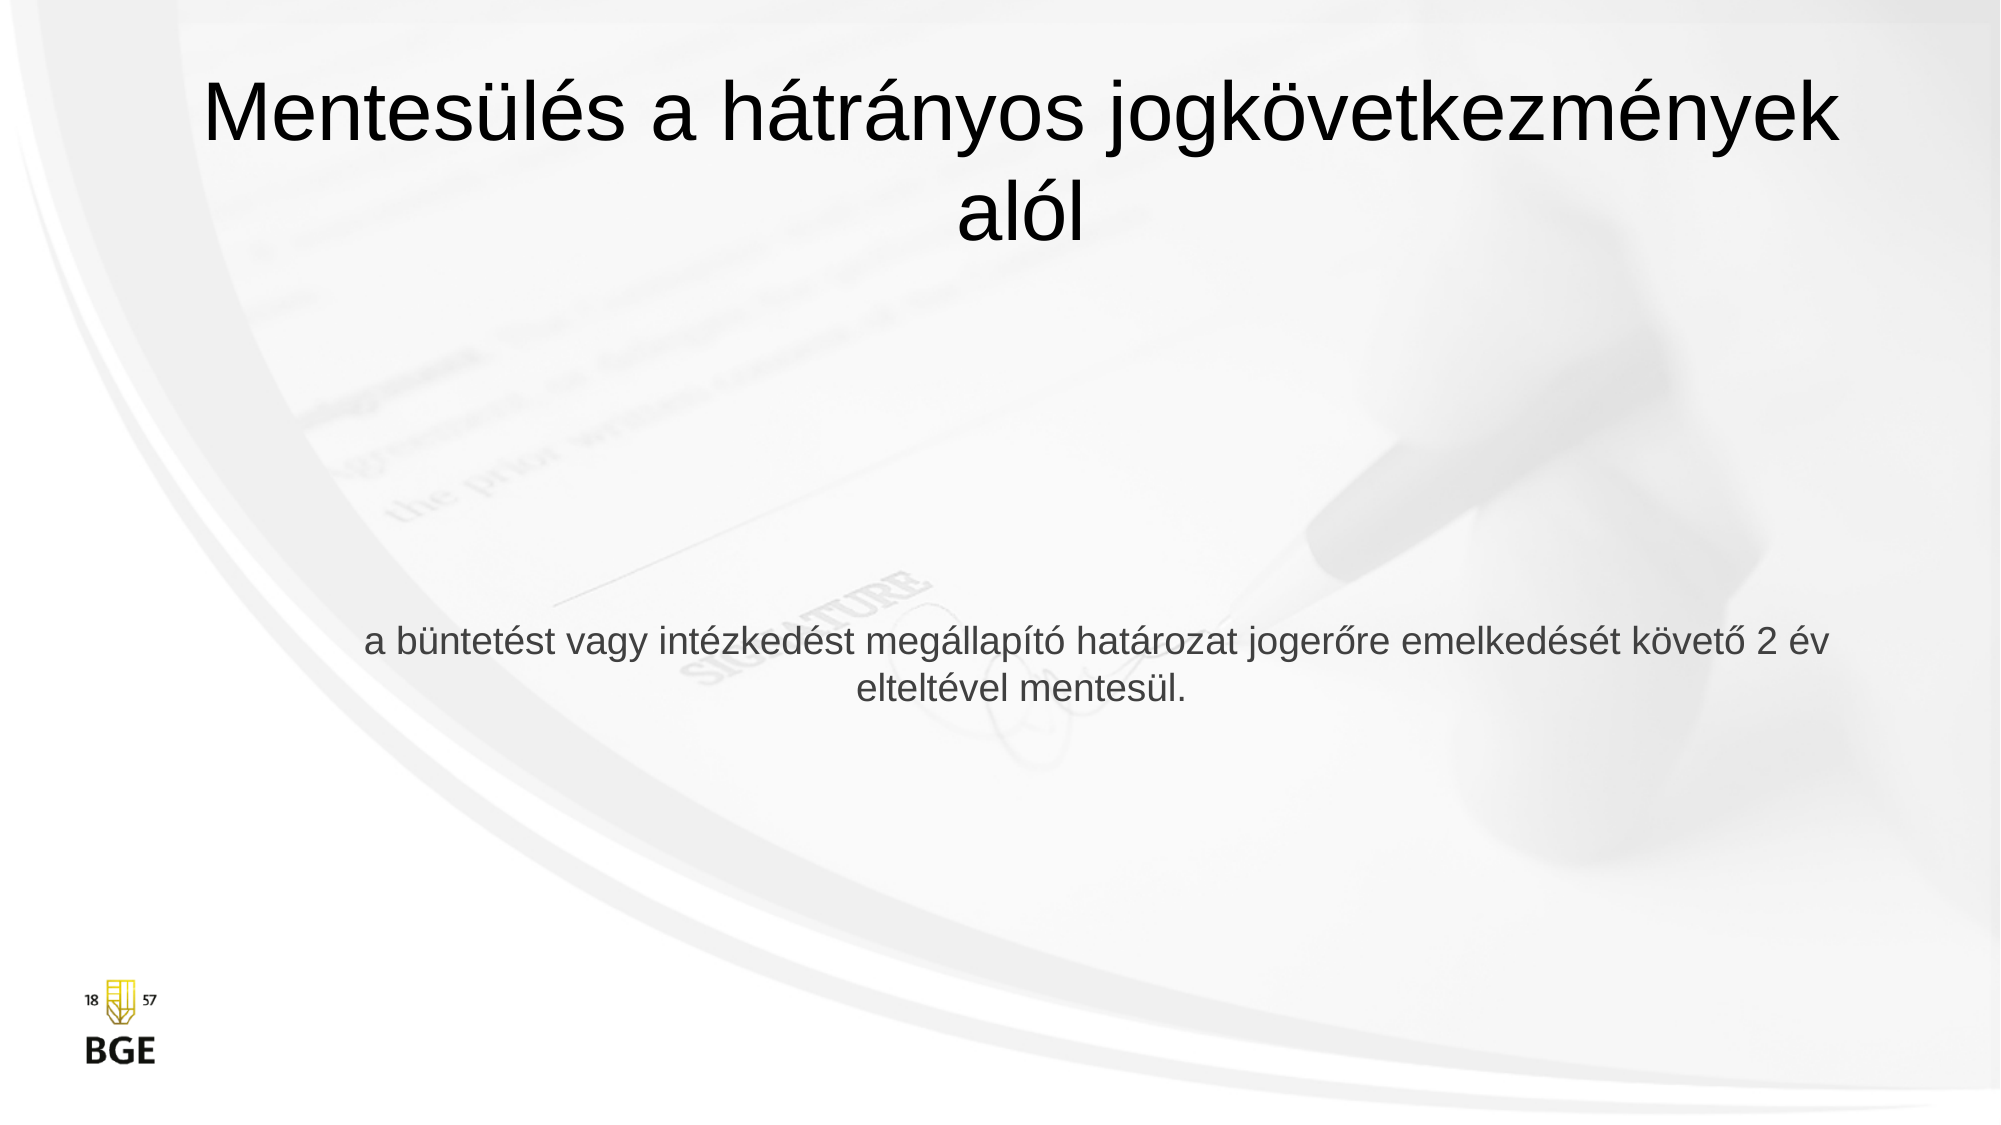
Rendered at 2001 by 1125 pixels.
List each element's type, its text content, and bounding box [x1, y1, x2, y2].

list a büntetést vagy intézkedést megállapító határozat jogerőre emelkedését követő 2 év elteltével mentesül. [174, 324, 1869, 1000]
text_box Mentesülés a hátrányos jogkövetkezmények alól [174, 49, 1869, 285]
picture [0, 0, 2001, 1125]
